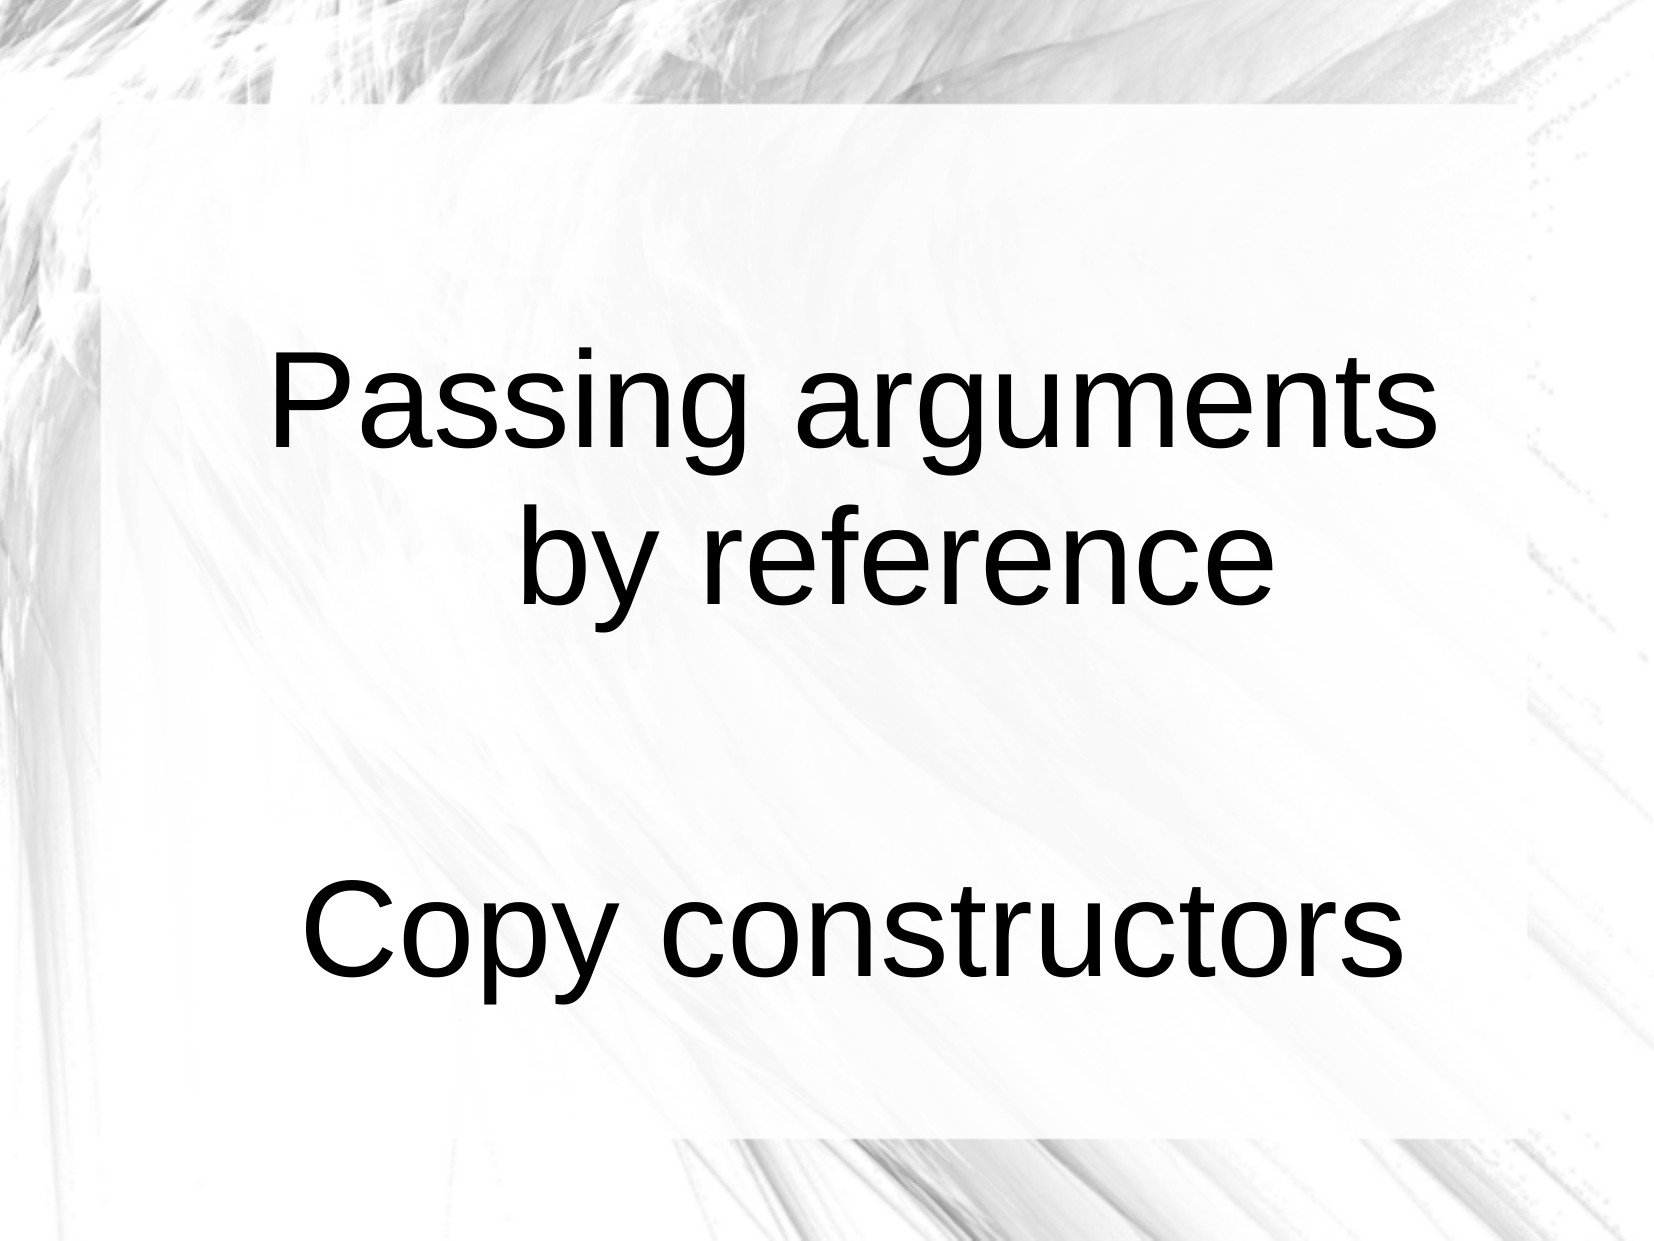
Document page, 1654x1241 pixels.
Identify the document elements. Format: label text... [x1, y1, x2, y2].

picture [0, 0, 1654, 1241]
list Passing arguments by reference Copy constructors [118, 319, 1571, 1109]
